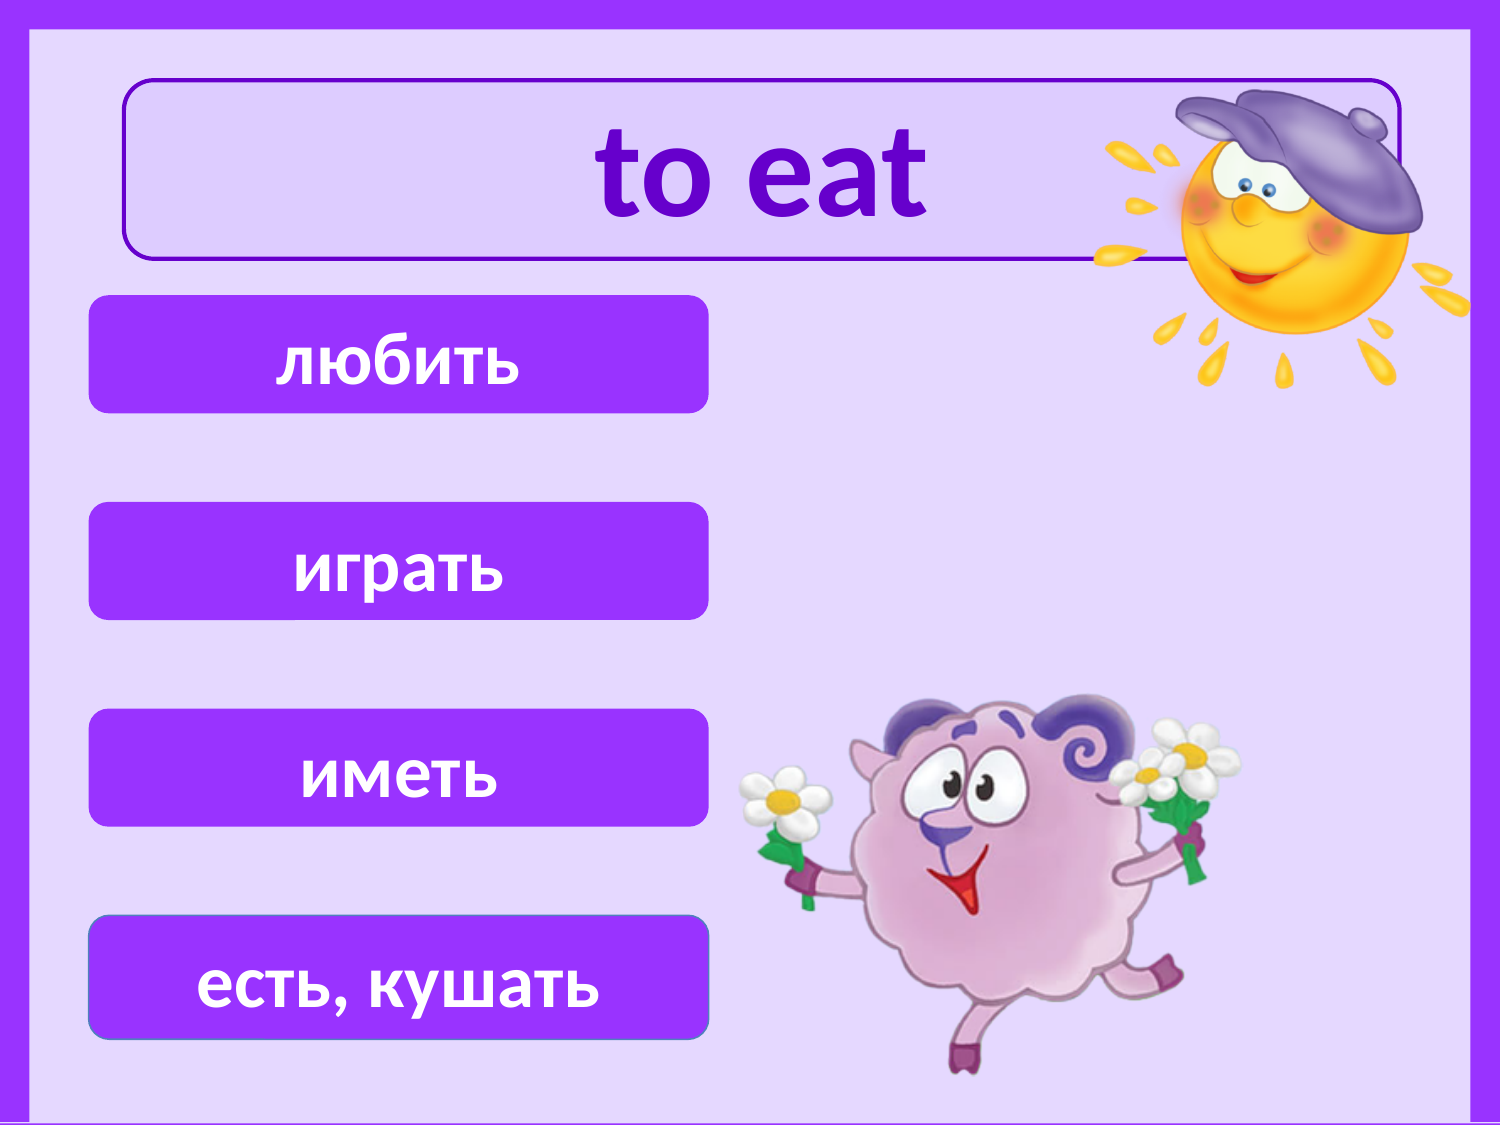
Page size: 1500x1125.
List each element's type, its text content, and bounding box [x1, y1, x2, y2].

text_box [0, 0, 1500, 32]
text_box [0, 1121, 1500, 1125]
text_box [0, 32, 32, 1121]
text_box [1468, 32, 1500, 1121]
picture [737, 692, 1244, 1077]
text_box играть [88, 501, 709, 621]
picture [1092, 89, 1471, 389]
text_box to eat [121, 78, 1392, 261]
text_box иметь [88, 708, 709, 827]
text_box любить [88, 295, 709, 414]
text_box есть, кушать [88, 915, 709, 1040]
